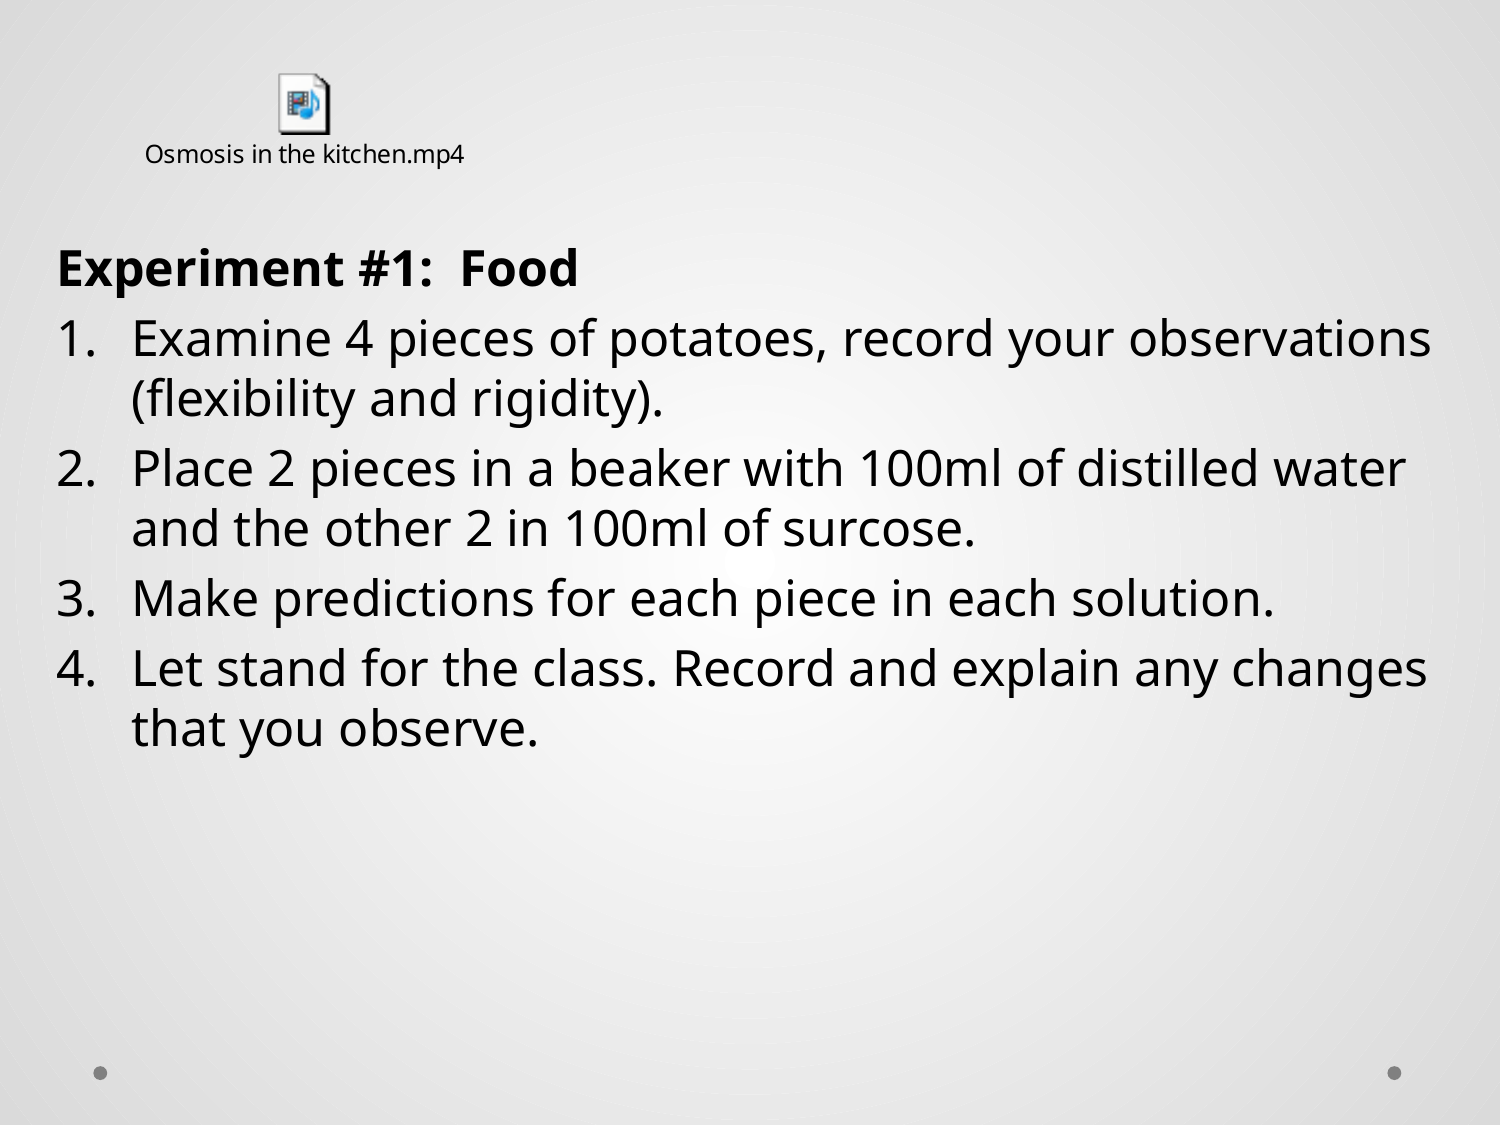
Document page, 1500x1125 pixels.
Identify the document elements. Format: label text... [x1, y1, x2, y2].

list Experiment #1: Food Examine 4 pieces of potatoes, record your observations (flexibility and rigidity). Place 2 pieces in a beaker with 100ml of distilled water and the other 2 in 100ml of surcose. Make predictions for each piece in each solution. Let stand for the class. Record and explain any changes that you observe. [41, 19, 1459, 1059]
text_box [111, 66, 499, 180]
